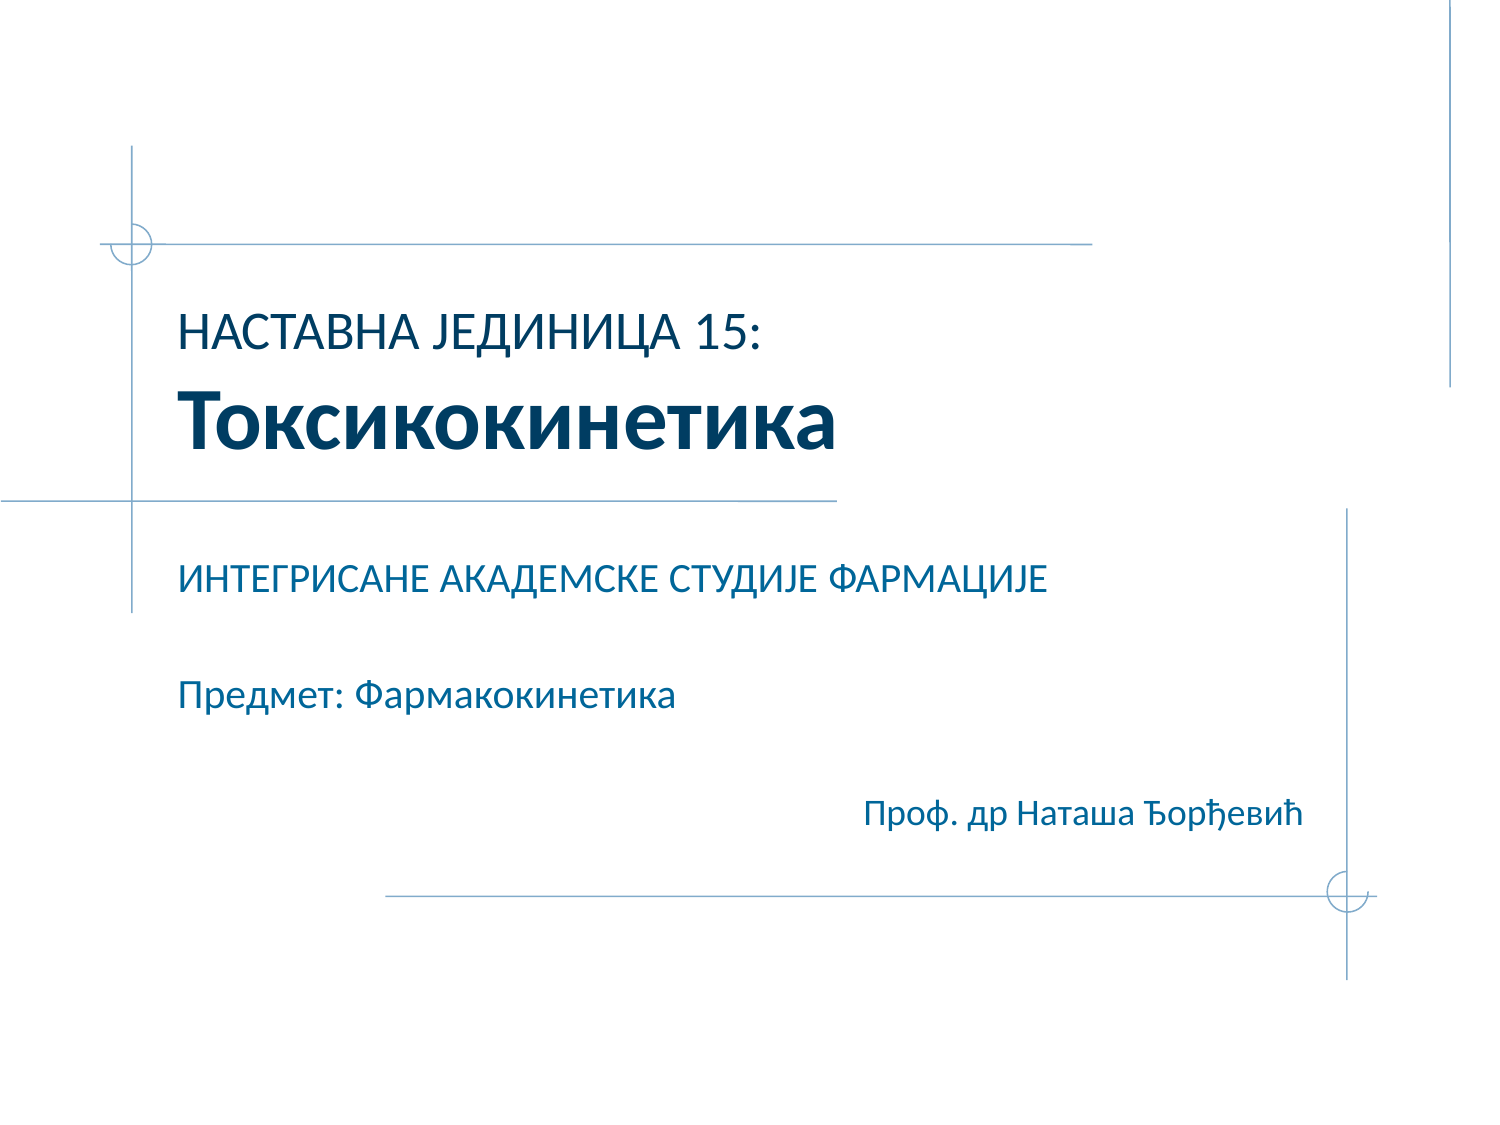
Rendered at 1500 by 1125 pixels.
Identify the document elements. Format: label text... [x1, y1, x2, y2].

subtitle ИНТЕГРИСАНЕ АКАДЕМСКЕ СТУДИЈЕ ФАРМАЦИЈЕ Предмет: Фармакокинетика Проф. др Наташа Ђорђевић [162, 542, 1330, 870]
title НАСТАВНА ЈЕДИНИЦА 15: Токсикокинетика [162, 287, 1438, 476]
